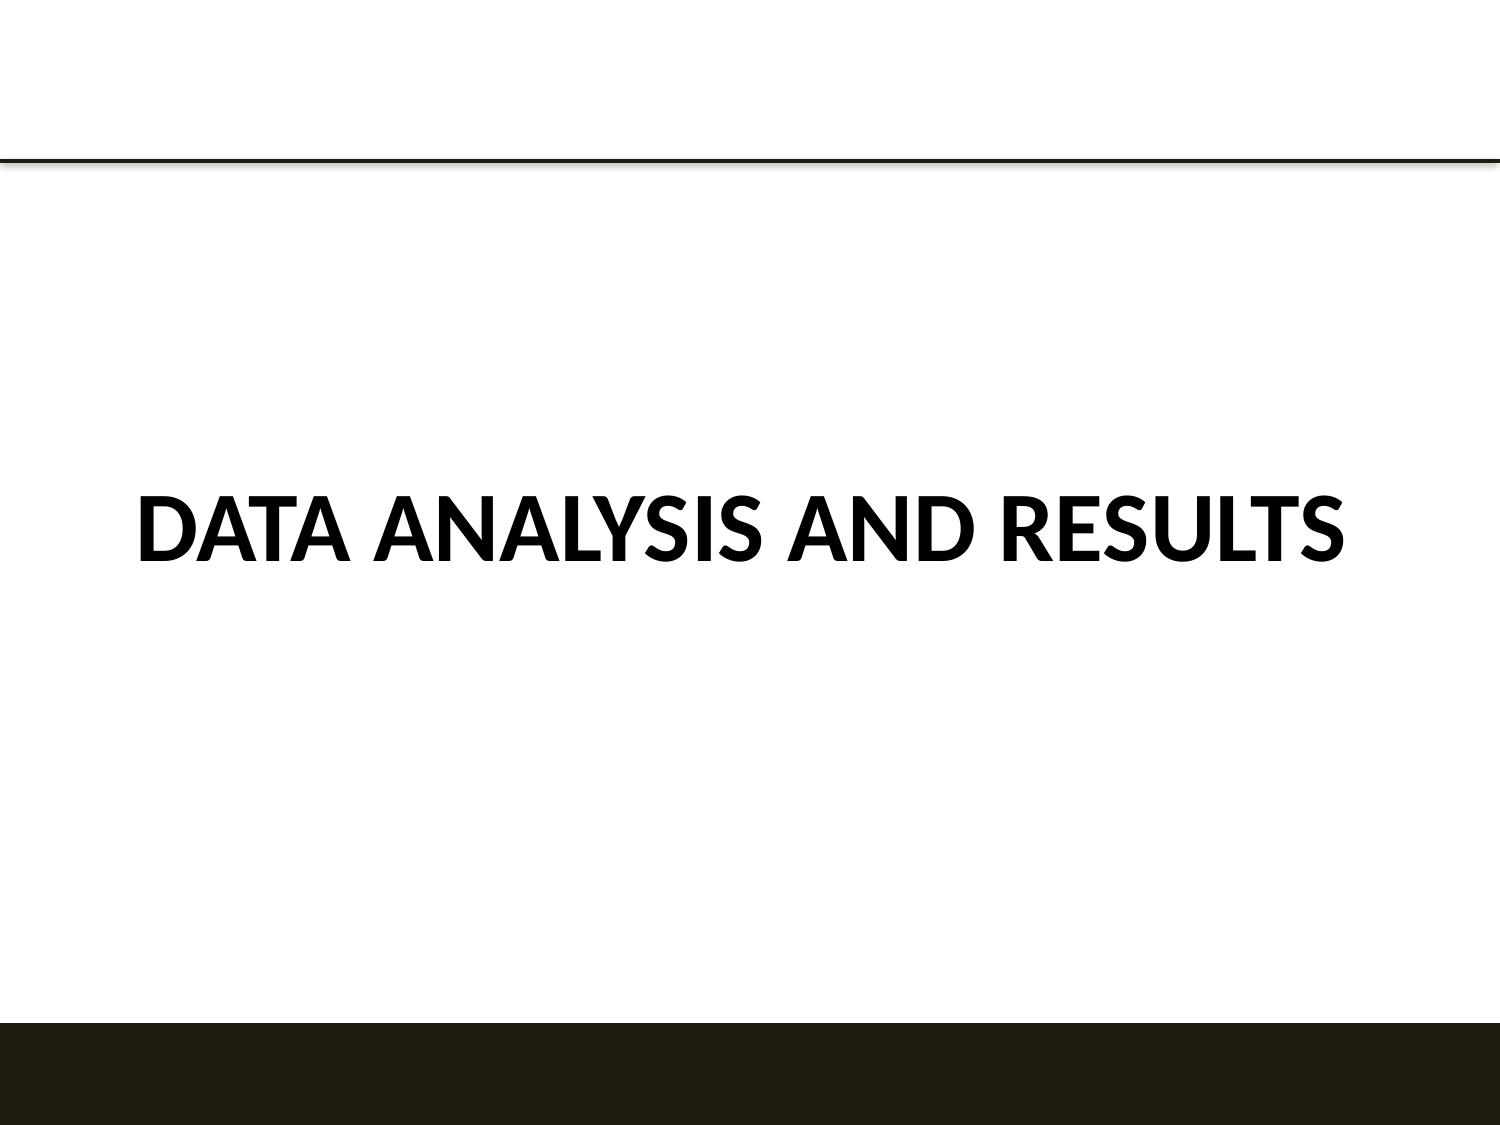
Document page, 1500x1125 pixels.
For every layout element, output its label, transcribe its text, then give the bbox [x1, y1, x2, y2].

text_box [39, 208, 1444, 967]
text_box [0, 1021, 1500, 1125]
text_box DATA ANALYSIS AND RESULTS [82, 454, 1401, 590]
